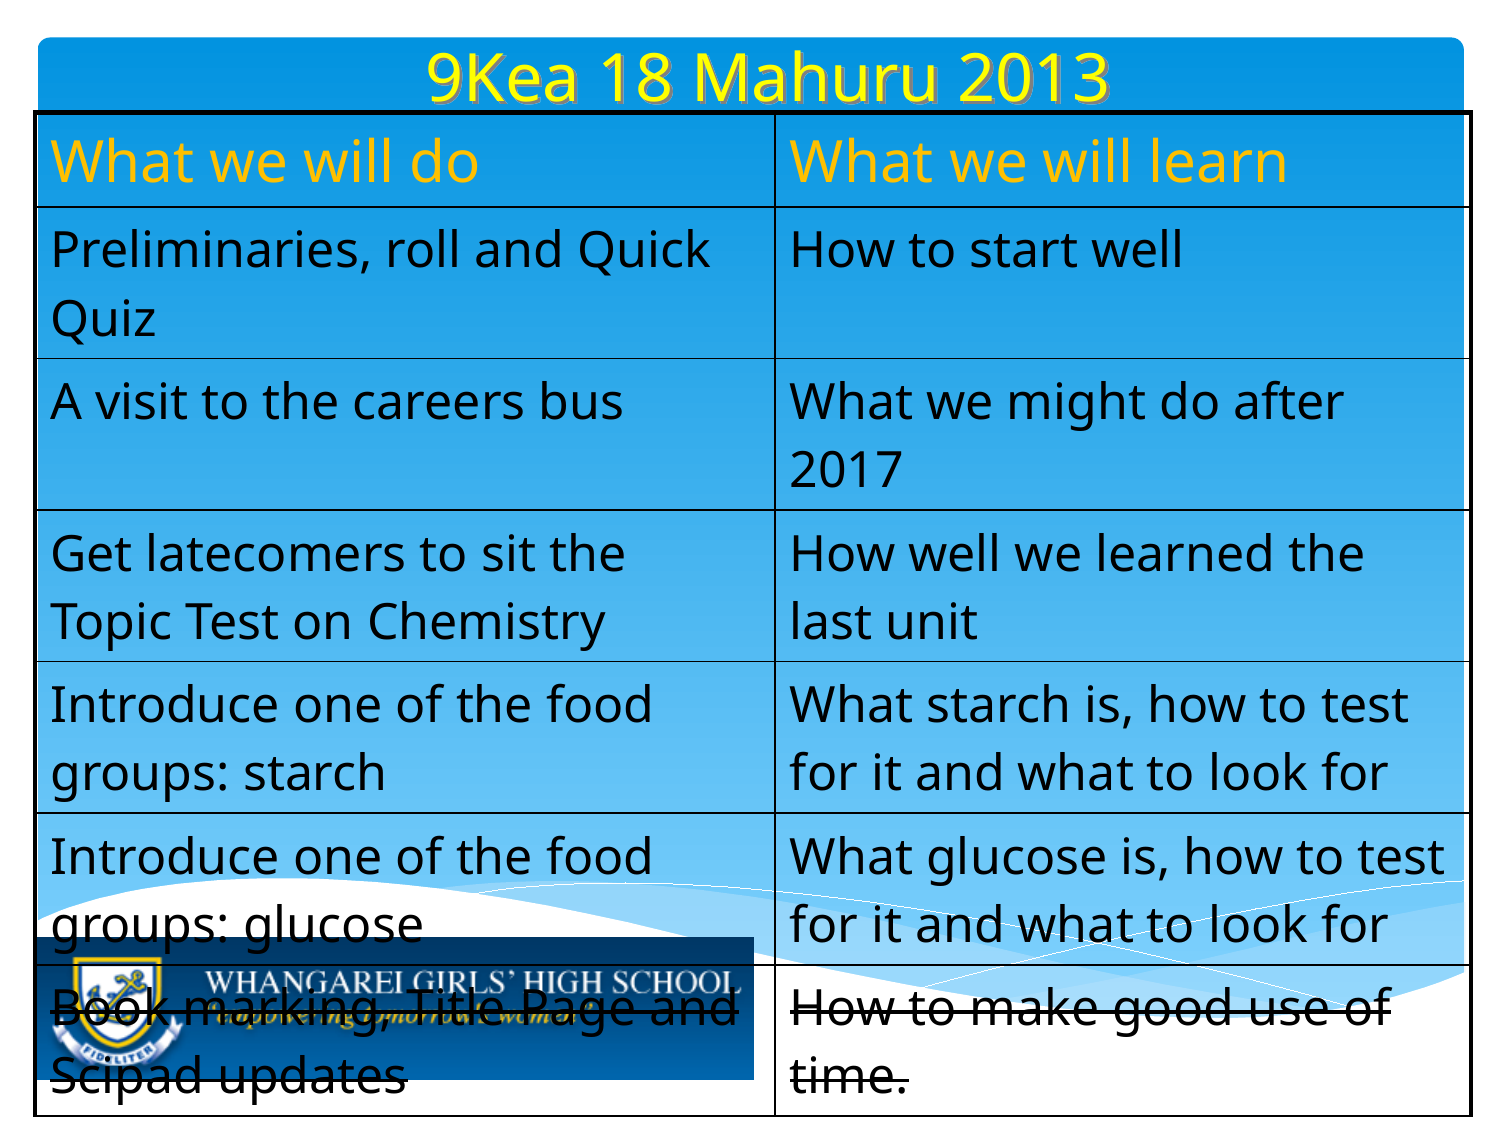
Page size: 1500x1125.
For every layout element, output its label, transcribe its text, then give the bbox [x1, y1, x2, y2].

table_header What we will do [37, 115, 774, 206]
table_cell Introduce one of the food groups: starch [37, 662, 774, 812]
table_cell Introduce one of the food groups: glucose [37, 814, 774, 964]
table_cell What starch is, how to test for it and what to look for [776, 662, 1469, 812]
table_cell What we might do after 2017 [776, 359, 1469, 509]
table_cell What glucose is, how to test for it and what to look for [776, 814, 1469, 964]
table_cell Preliminaries, roll and Quick Quiz [37, 208, 774, 358]
table_cell How to start well [776, 208, 1469, 358]
table_cell A visit to the careers bus [37, 359, 774, 509]
table_cell How well we learned the last unit [776, 511, 1469, 661]
picture [37, 937, 754, 1080]
table_cell Get latecomers to sit the Topic Test on Chemistry [37, 511, 774, 661]
table_cell Book marking, Title Page and Scipad updates [37, 966, 774, 1115]
table_header What we will learn [776, 115, 1469, 206]
text_box 9Kea 18 Mahuru 2013 [162, 24, 1375, 110]
table_cell How to make good use of time. [776, 966, 1469, 1115]
